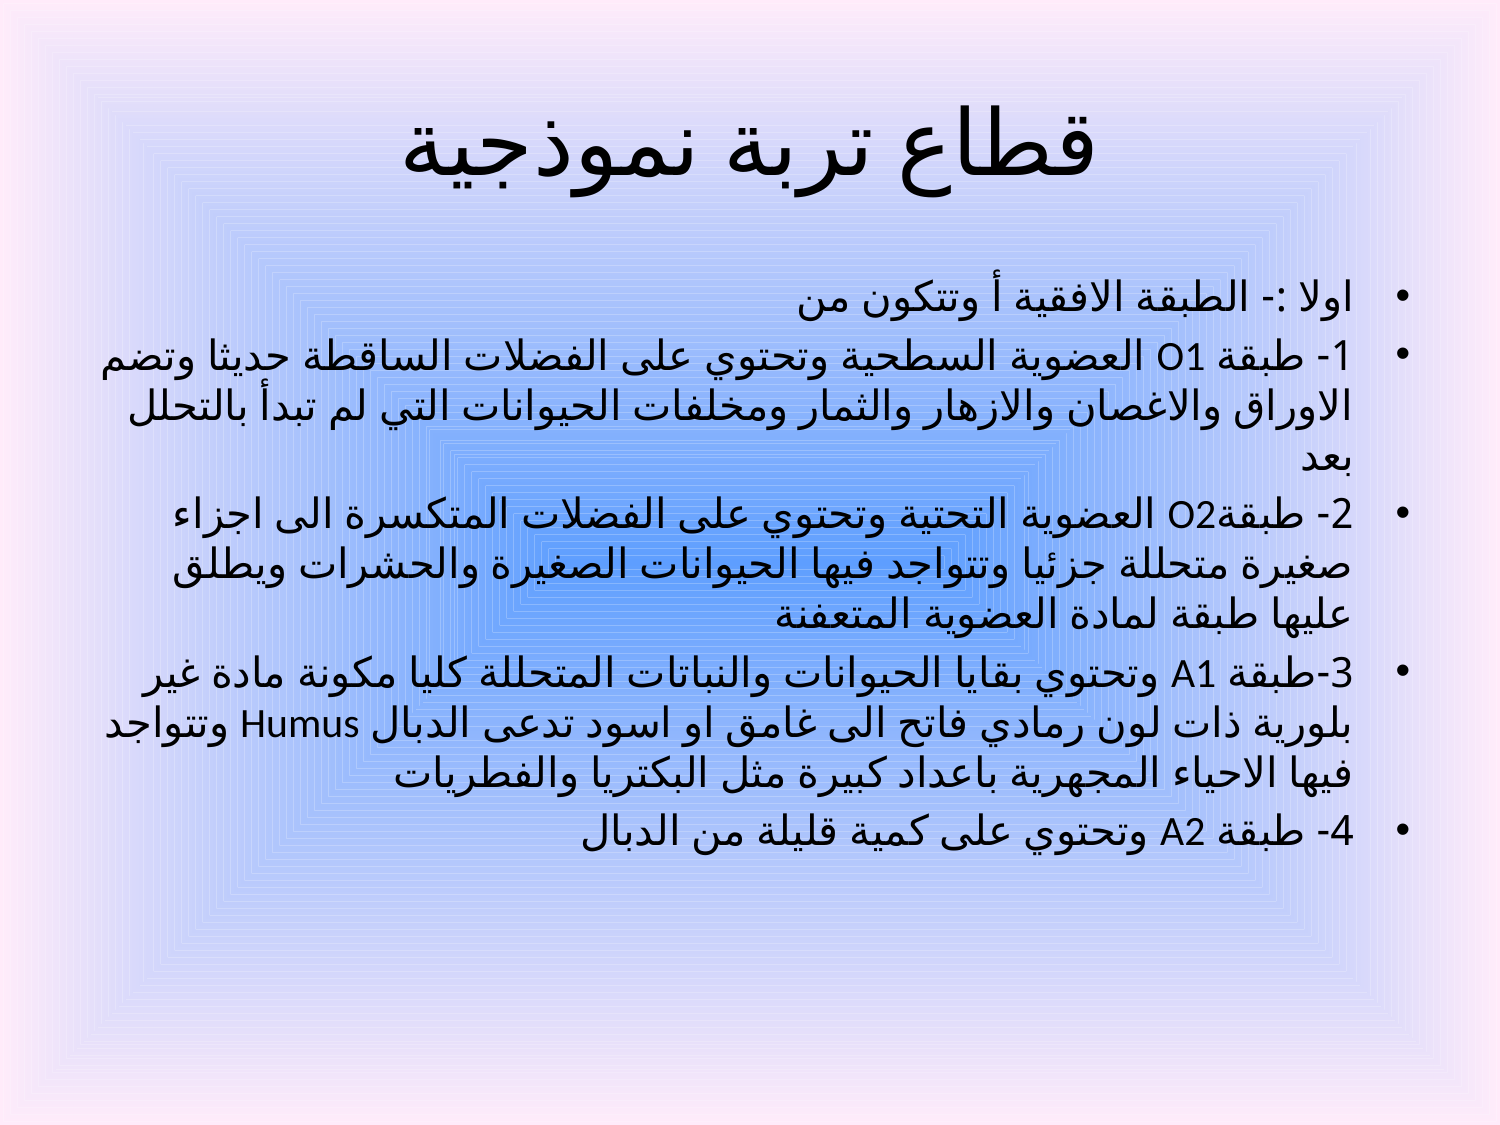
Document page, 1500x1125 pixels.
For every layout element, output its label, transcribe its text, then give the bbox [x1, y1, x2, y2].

list اولا :- الطبقة الافقية أ وتتكون من 1- طبقة O1 العضوية السطحية وتحتوي على الفضلات الساقطة حديثا وتضم الاوراق والاغصان والازهار والثمار ومخلفات الحيوانات التي لم تبدأ بالتحلل بعد 2- طبقةO2 العضوية التحتية وتحتوي على الفضلات المتكسرة الى اجزاء صغيرة متحللة جزئيا وتتواجد فيها الحيوانات الصغيرة والحشرات ويطلق عليها طبقة لمادة العضوية المتعفنة 3-طبقة A1 وتحتوي بقايا الحيوانات والنباتات المتحللة كليا مكونة مادة غير بلورية ذات لون رمادي فاتح الى غامق او اسود تدعى الدبال Humus وتتواجد فيها الاحياء المجهرية باعداد كبيرة مثل البكتريا والفطريات 4- طبقة A2 وتحتوي على كمية قليلة من الدبال [75, 262, 1425, 1005]
title قطاع تربة نموذجية [75, 45, 1425, 233]
